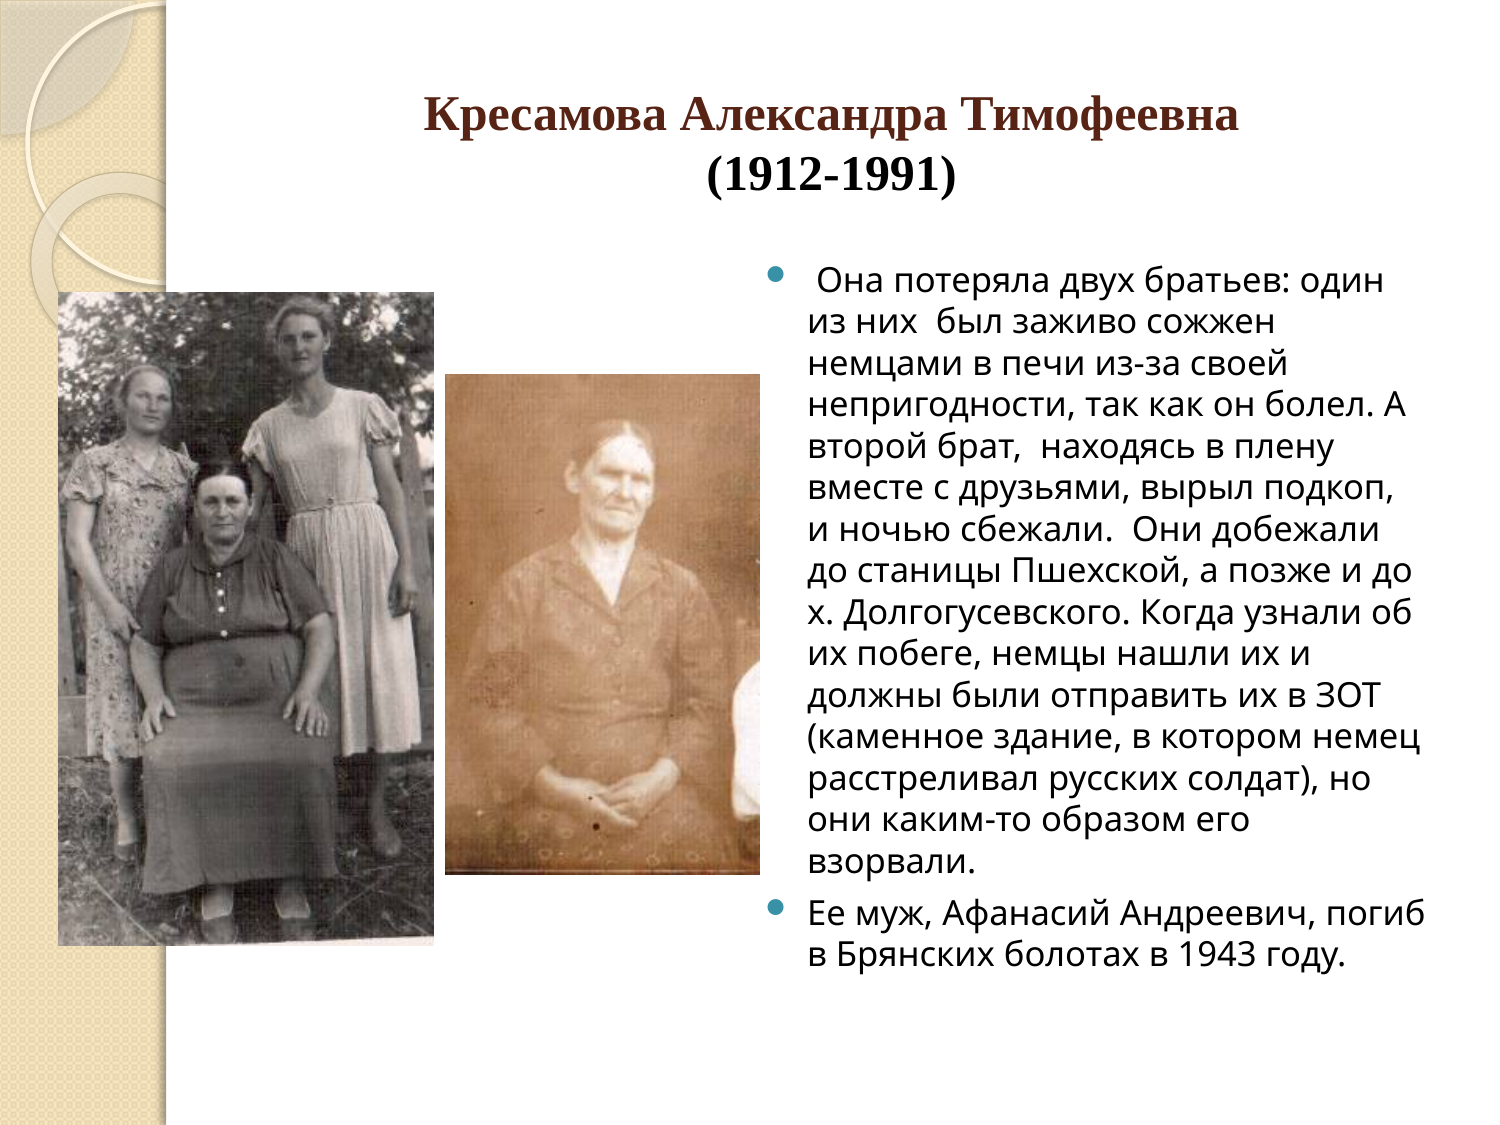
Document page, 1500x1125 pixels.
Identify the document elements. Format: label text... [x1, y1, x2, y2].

list Она потеряла двух братьев: один из них был заживо сожжен немцами в печи из-за своей непригодности, так как он болел. А второй брат, находясь в плену вместе с друзьями, вырыл подкоп, и ночью сбежали. Они добежали до станицы Пшехской, а позже и до х. Долгогусевского. Когда узнали об их побеге, немцы нашли их и должны были отправить их в ЗОТ (каменное здание, в котором немец расстреливал русских солдат), но они каким-то образом его взорвали. Ее муж, Афанасий Андреевич, погиб в Брянских болотах в 1943 году. [738, 249, 1442, 1016]
picture [58, 292, 434, 946]
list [445, 374, 760, 875]
title Кресамова Александра Тимофеевна (1912-1991) [281, 46, 1382, 235]
